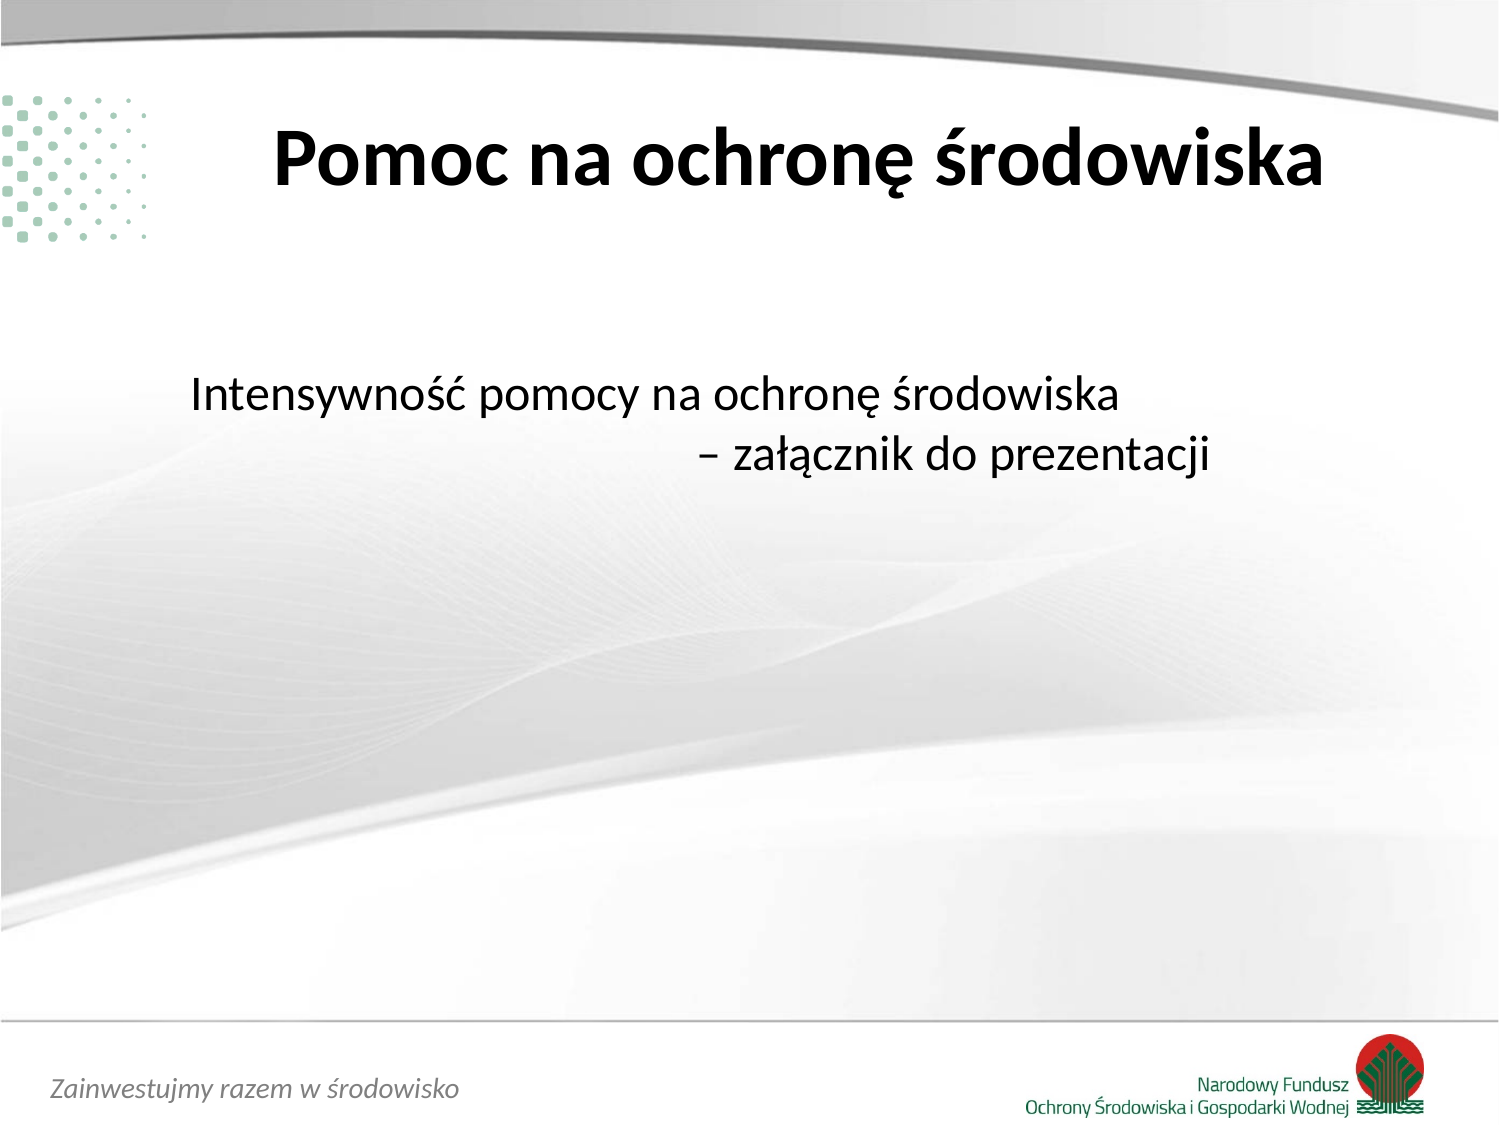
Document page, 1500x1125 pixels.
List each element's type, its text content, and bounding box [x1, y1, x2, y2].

text_box Intensywność pomocy na ochronę środowiska – załącznik do prezentacji [175, 262, 1425, 1005]
picture [0, 0, 1499, 1023]
text_box Pomoc na ochronę środowiska [175, 58, 1425, 246]
picture [1026, 1034, 1424, 1118]
